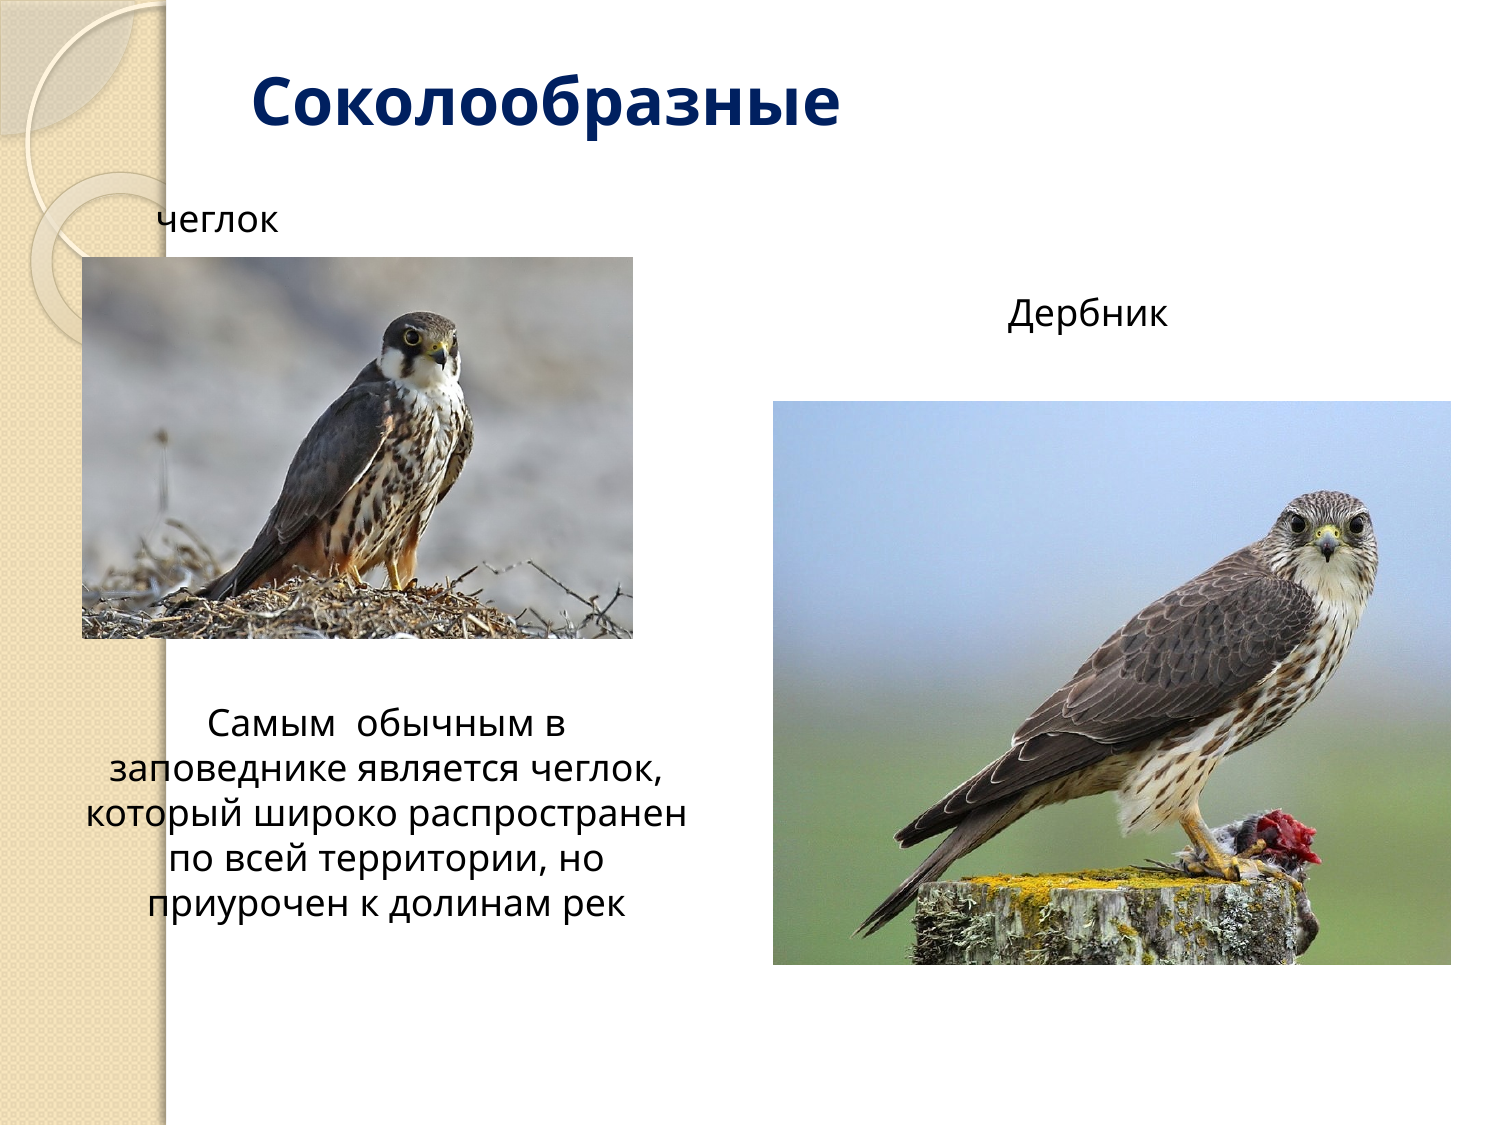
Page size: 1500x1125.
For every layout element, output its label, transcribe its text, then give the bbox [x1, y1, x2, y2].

picture [773, 401, 1451, 966]
text_box Самым обычным в заповеднике является чеглок, который широко распространен по всей территории, но приурочен к долинам рек [70, 691, 704, 932]
title Соколообразные [235, 45, 1466, 233]
picture [81, 257, 634, 640]
text_box Дербник [993, 281, 1184, 341]
text_box чеглок [140, 187, 441, 248]
